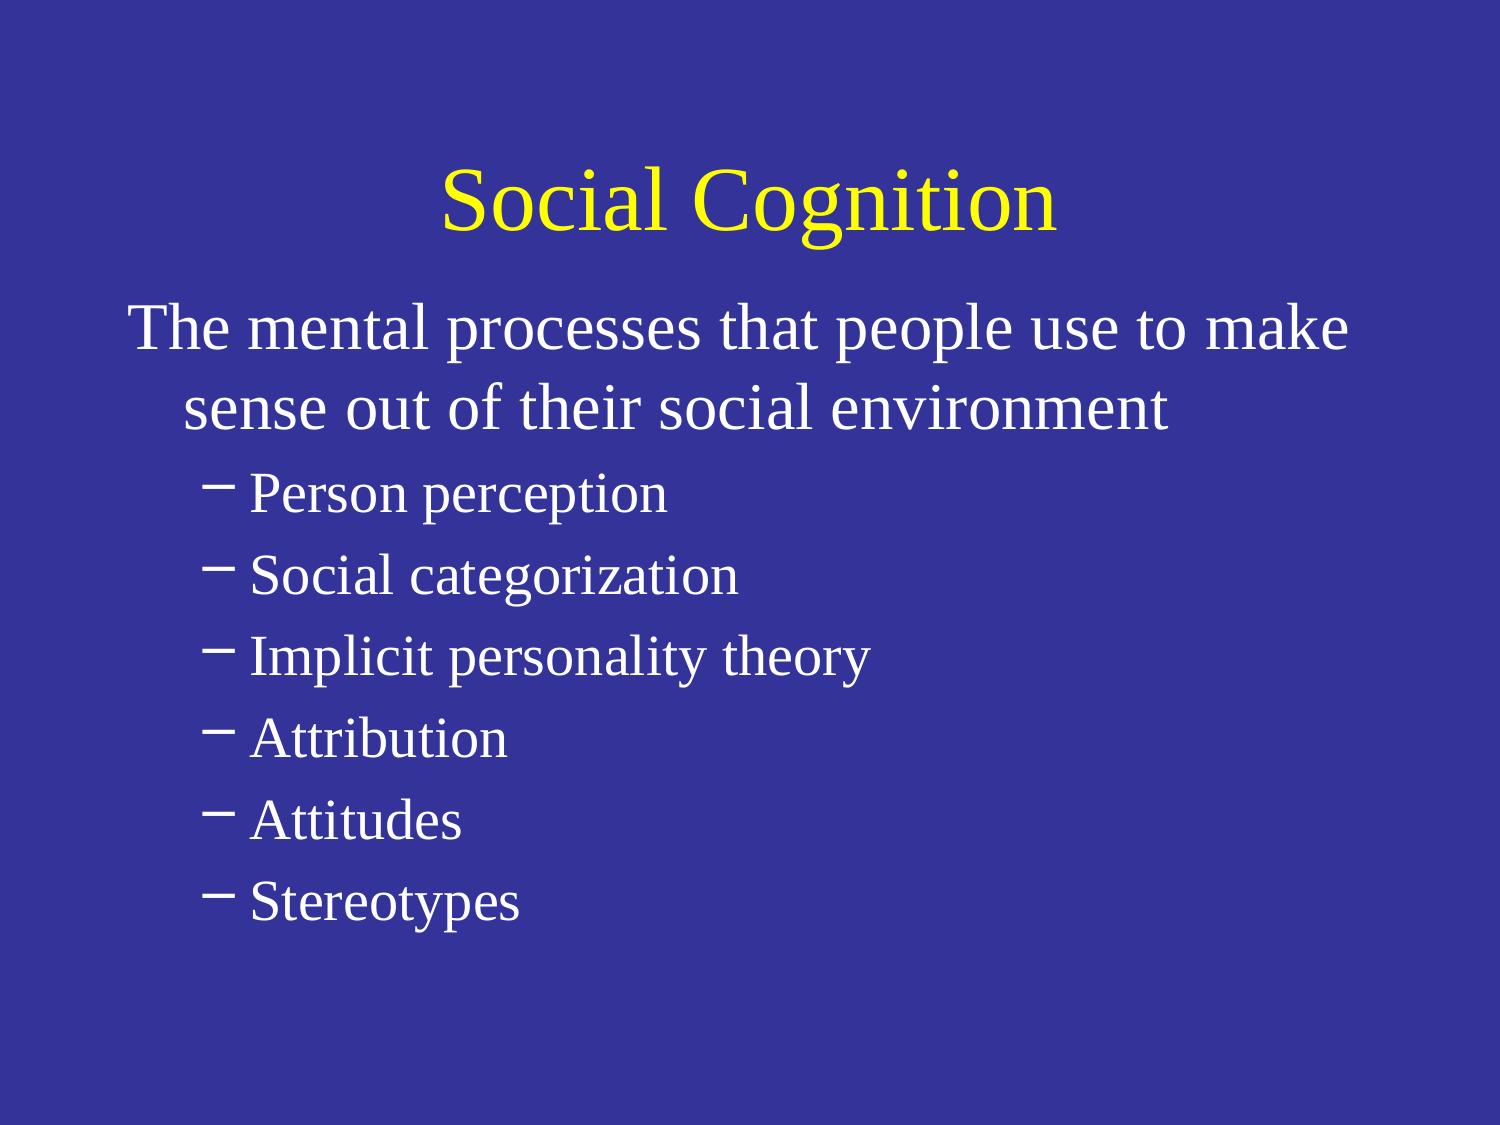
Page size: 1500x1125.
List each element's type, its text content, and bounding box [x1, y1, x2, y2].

title Social Cognition [112, 99, 1388, 274]
list The mental processes that people use to make sense out of their social environment Person perception Social categorization Implicit personality theory Attribution Attitudes Stereotypes [112, 274, 1388, 976]
